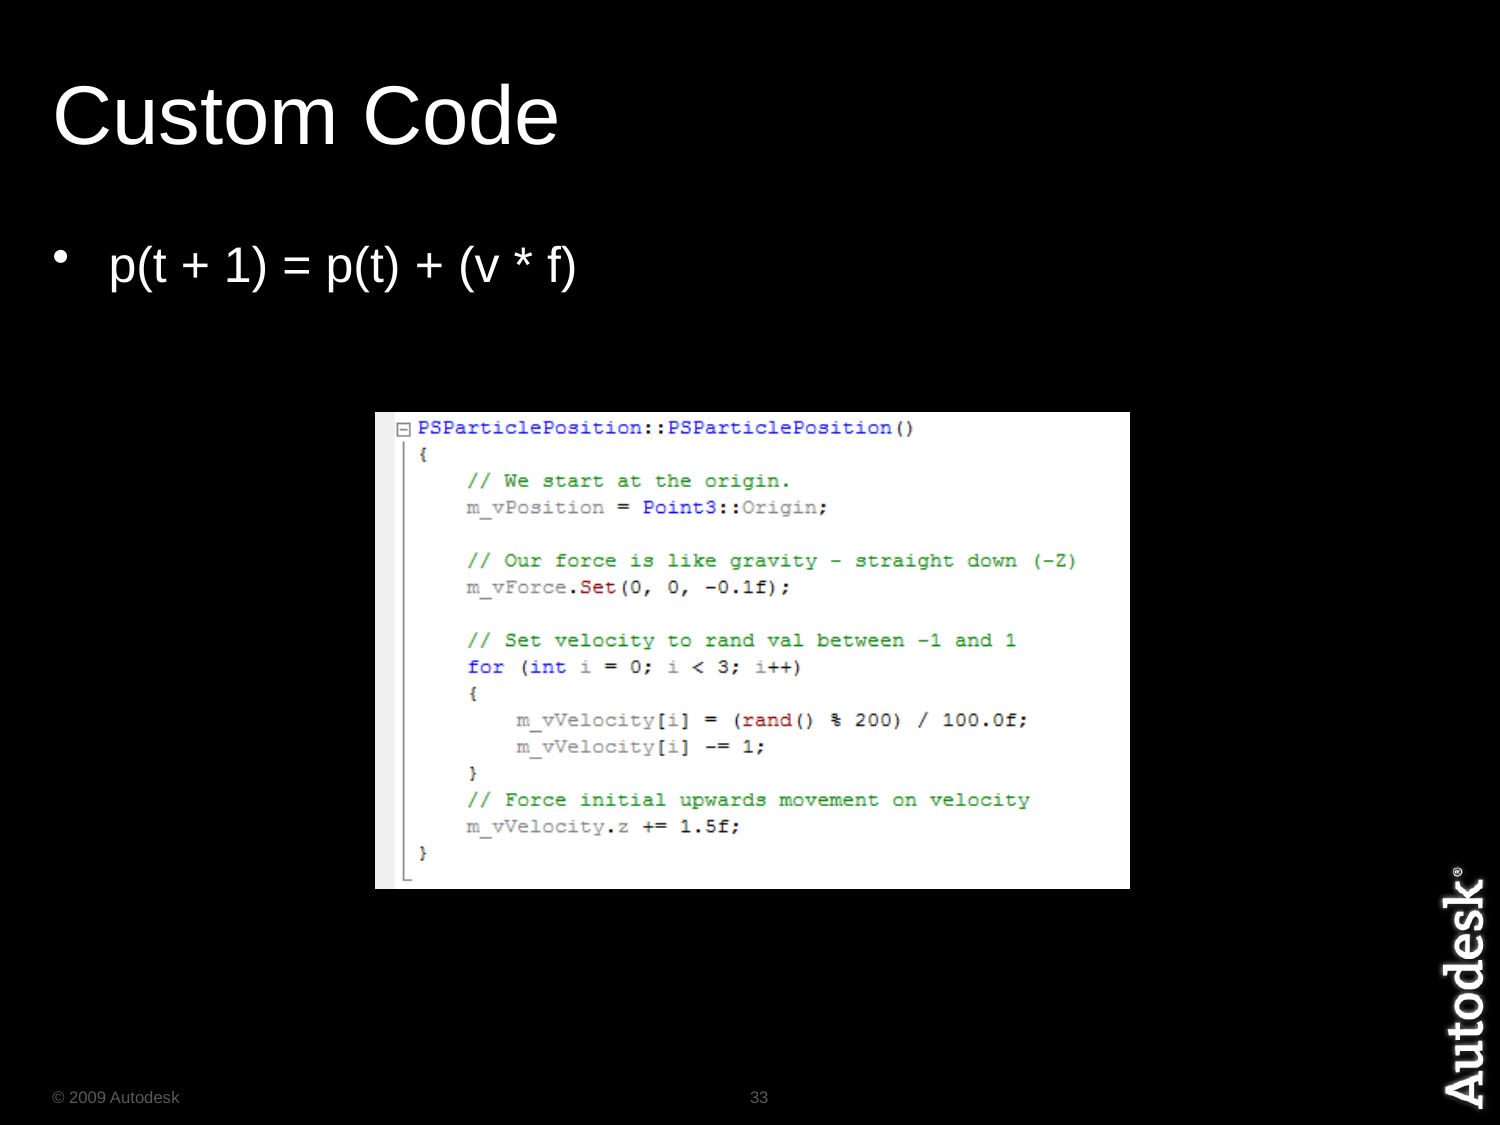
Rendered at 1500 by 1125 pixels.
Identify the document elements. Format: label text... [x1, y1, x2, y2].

picture [1402, 0, 1500, 1125]
title Custom Code [52, 22, 1401, 211]
list p(t + 1) = p(t) + (v * f) [52, 231, 1401, 1073]
picture [374, 412, 1130, 890]
